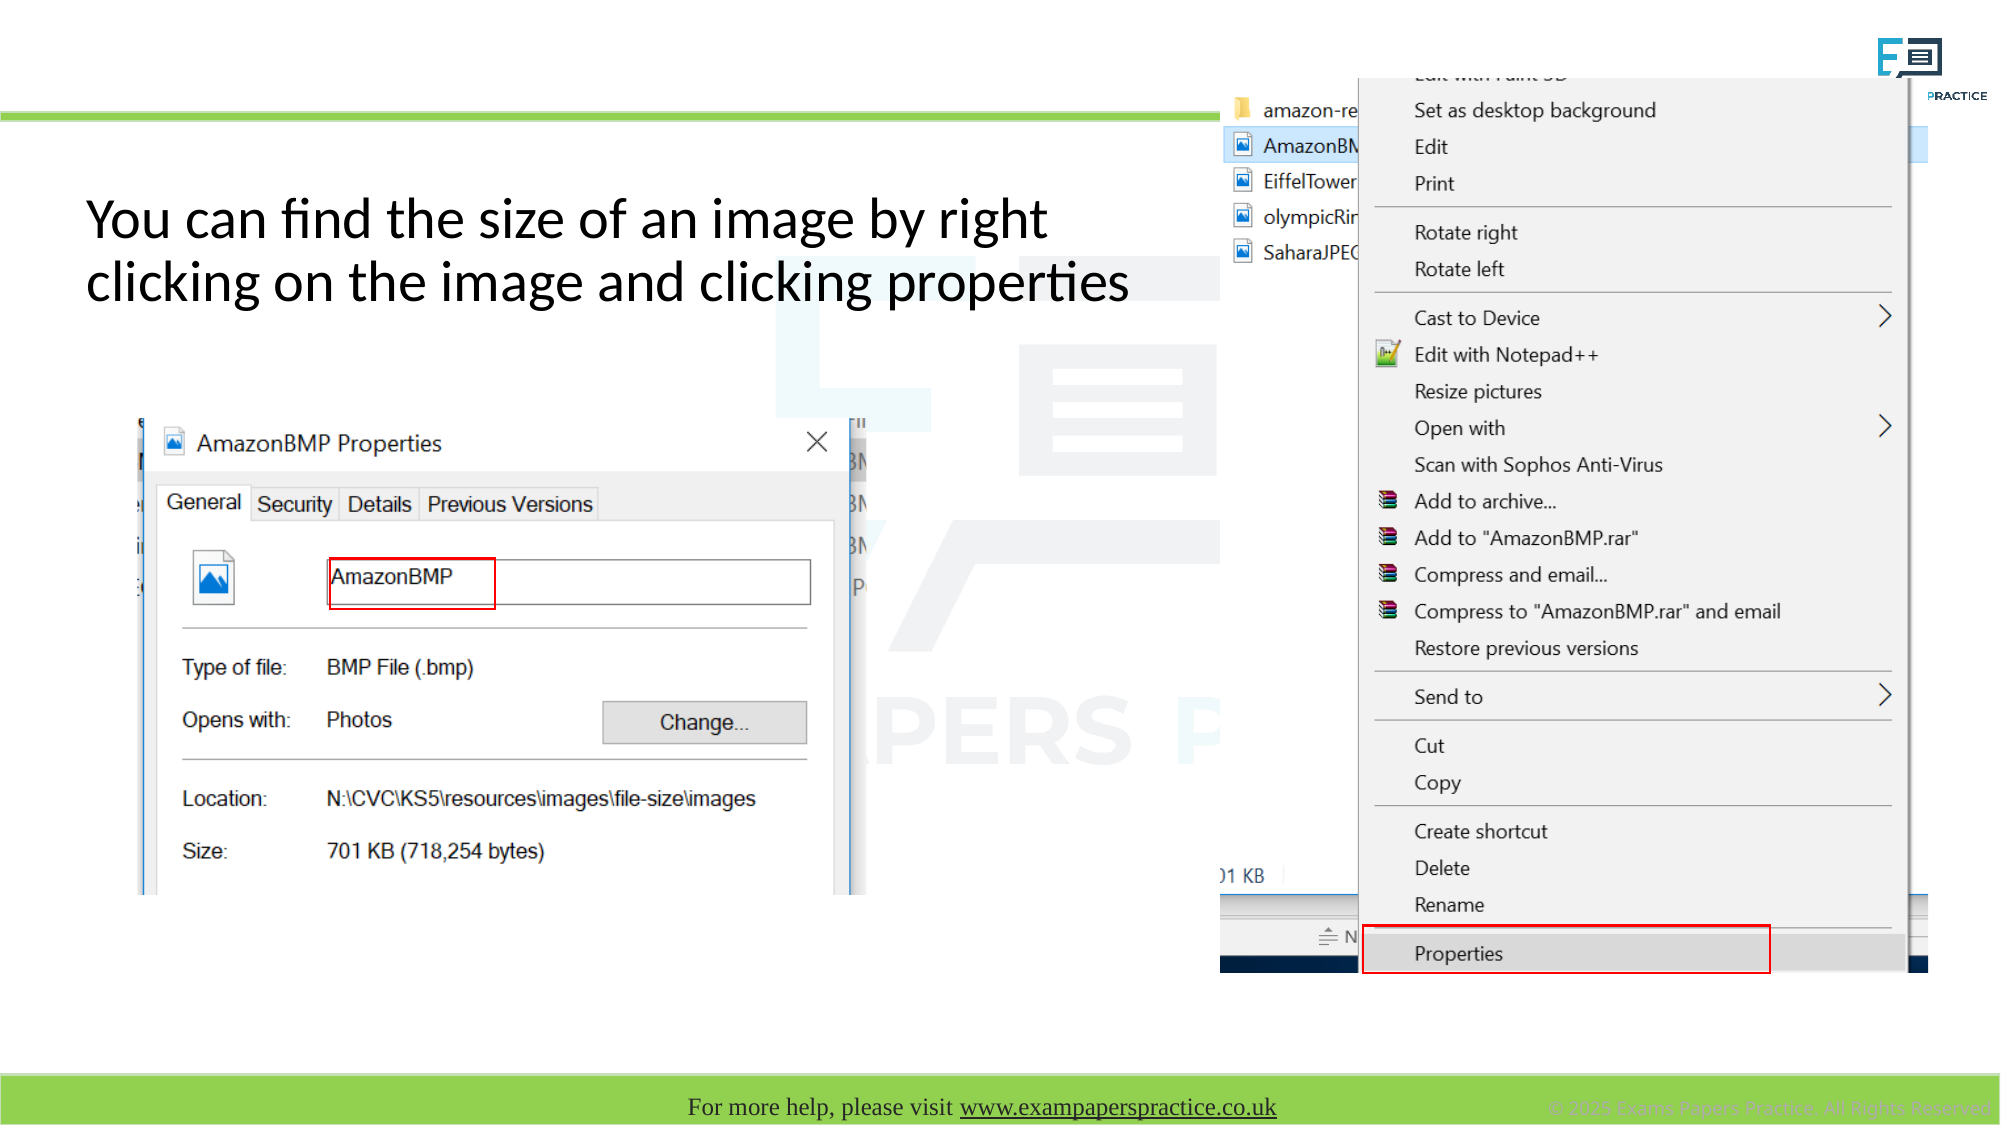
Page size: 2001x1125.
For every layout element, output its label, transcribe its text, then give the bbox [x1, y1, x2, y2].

picture [137, 418, 867, 895]
text_box You can find the size of an image by right clicking on the image and clicking properties [71, 180, 1205, 895]
picture [1219, 78, 1929, 973]
